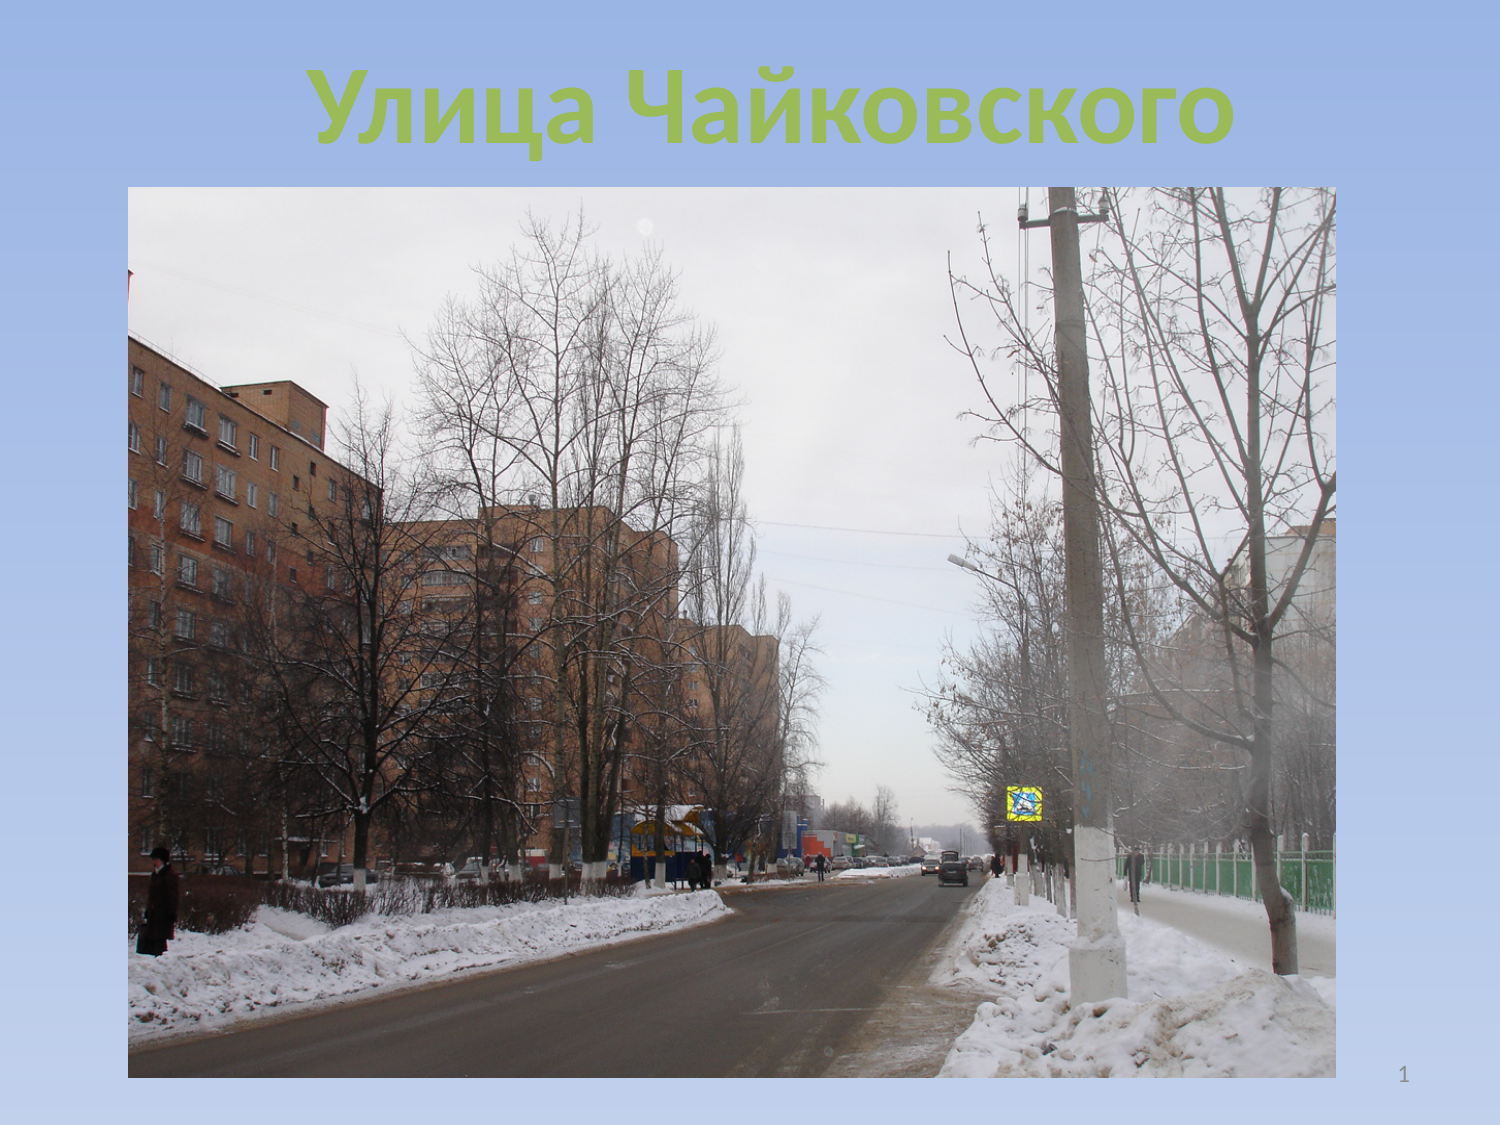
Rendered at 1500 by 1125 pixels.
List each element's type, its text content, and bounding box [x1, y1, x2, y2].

text_box Улица Чайковского [187, 23, 1358, 174]
slide_number 1 [1074, 1042, 1425, 1103]
picture [128, 187, 1337, 1079]
